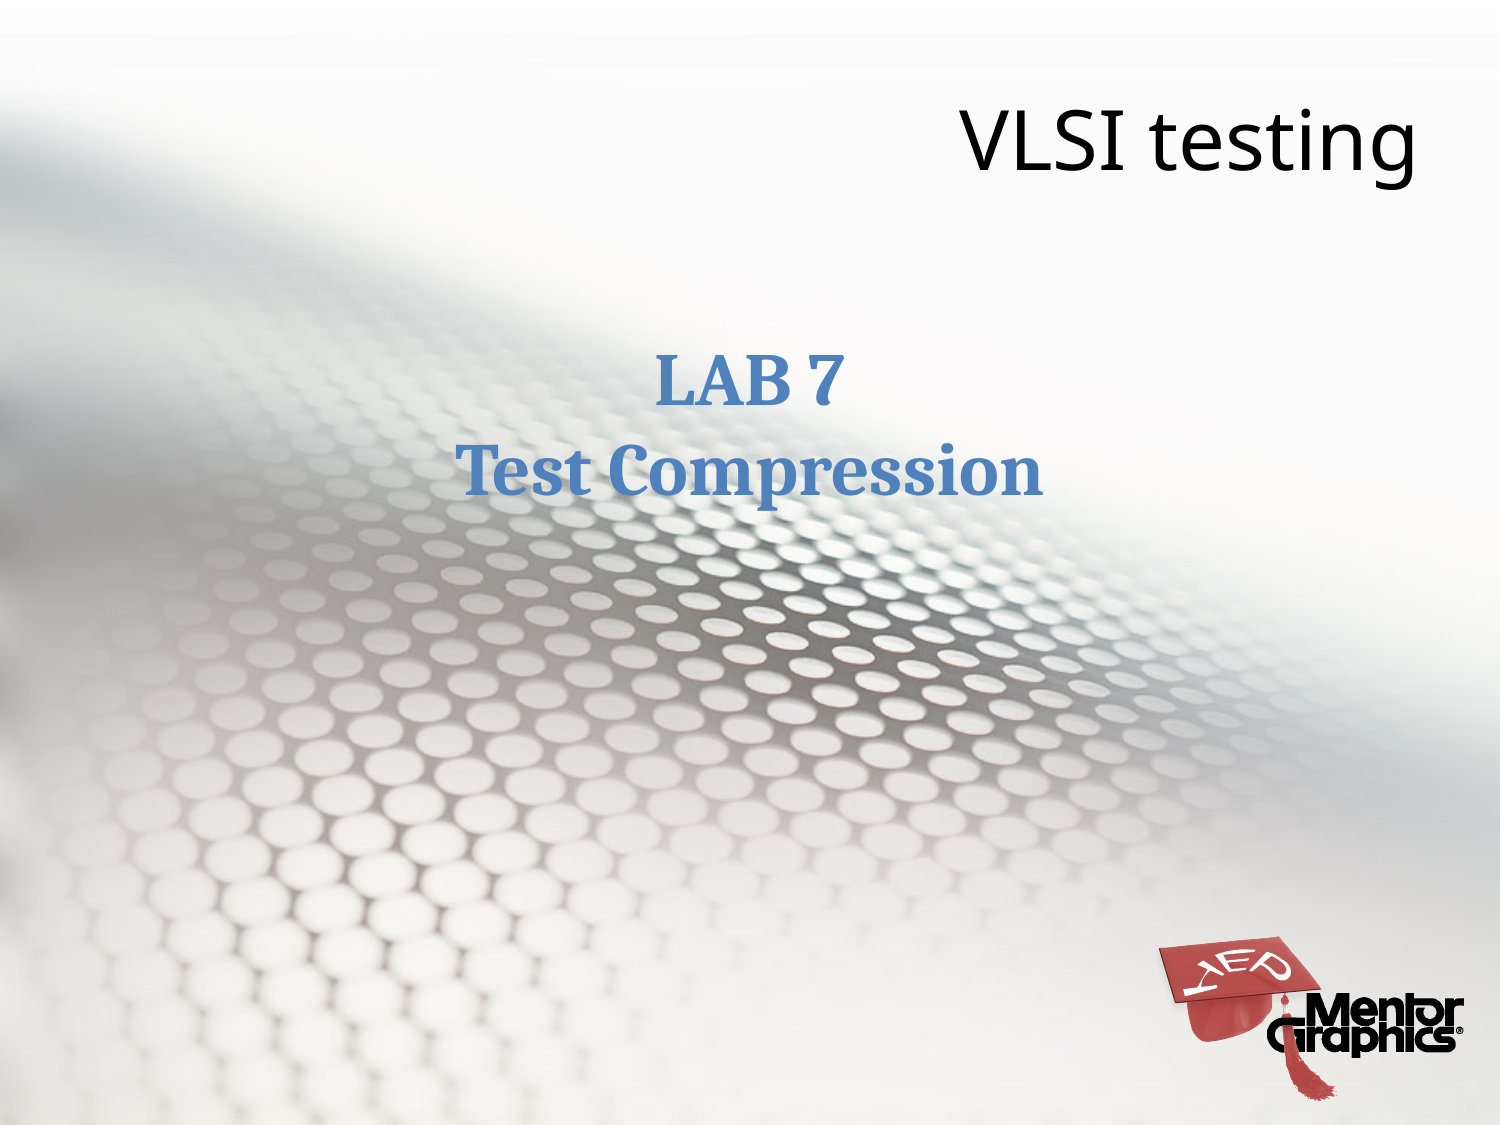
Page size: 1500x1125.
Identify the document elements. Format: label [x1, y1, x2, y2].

text_box [0, 323, 1500, 519]
picture [0, 0, 1500, 323]
text_box [1157, 935, 1464, 1104]
picture [0, 519, 1500, 1125]
title [404, 78, 1436, 197]
